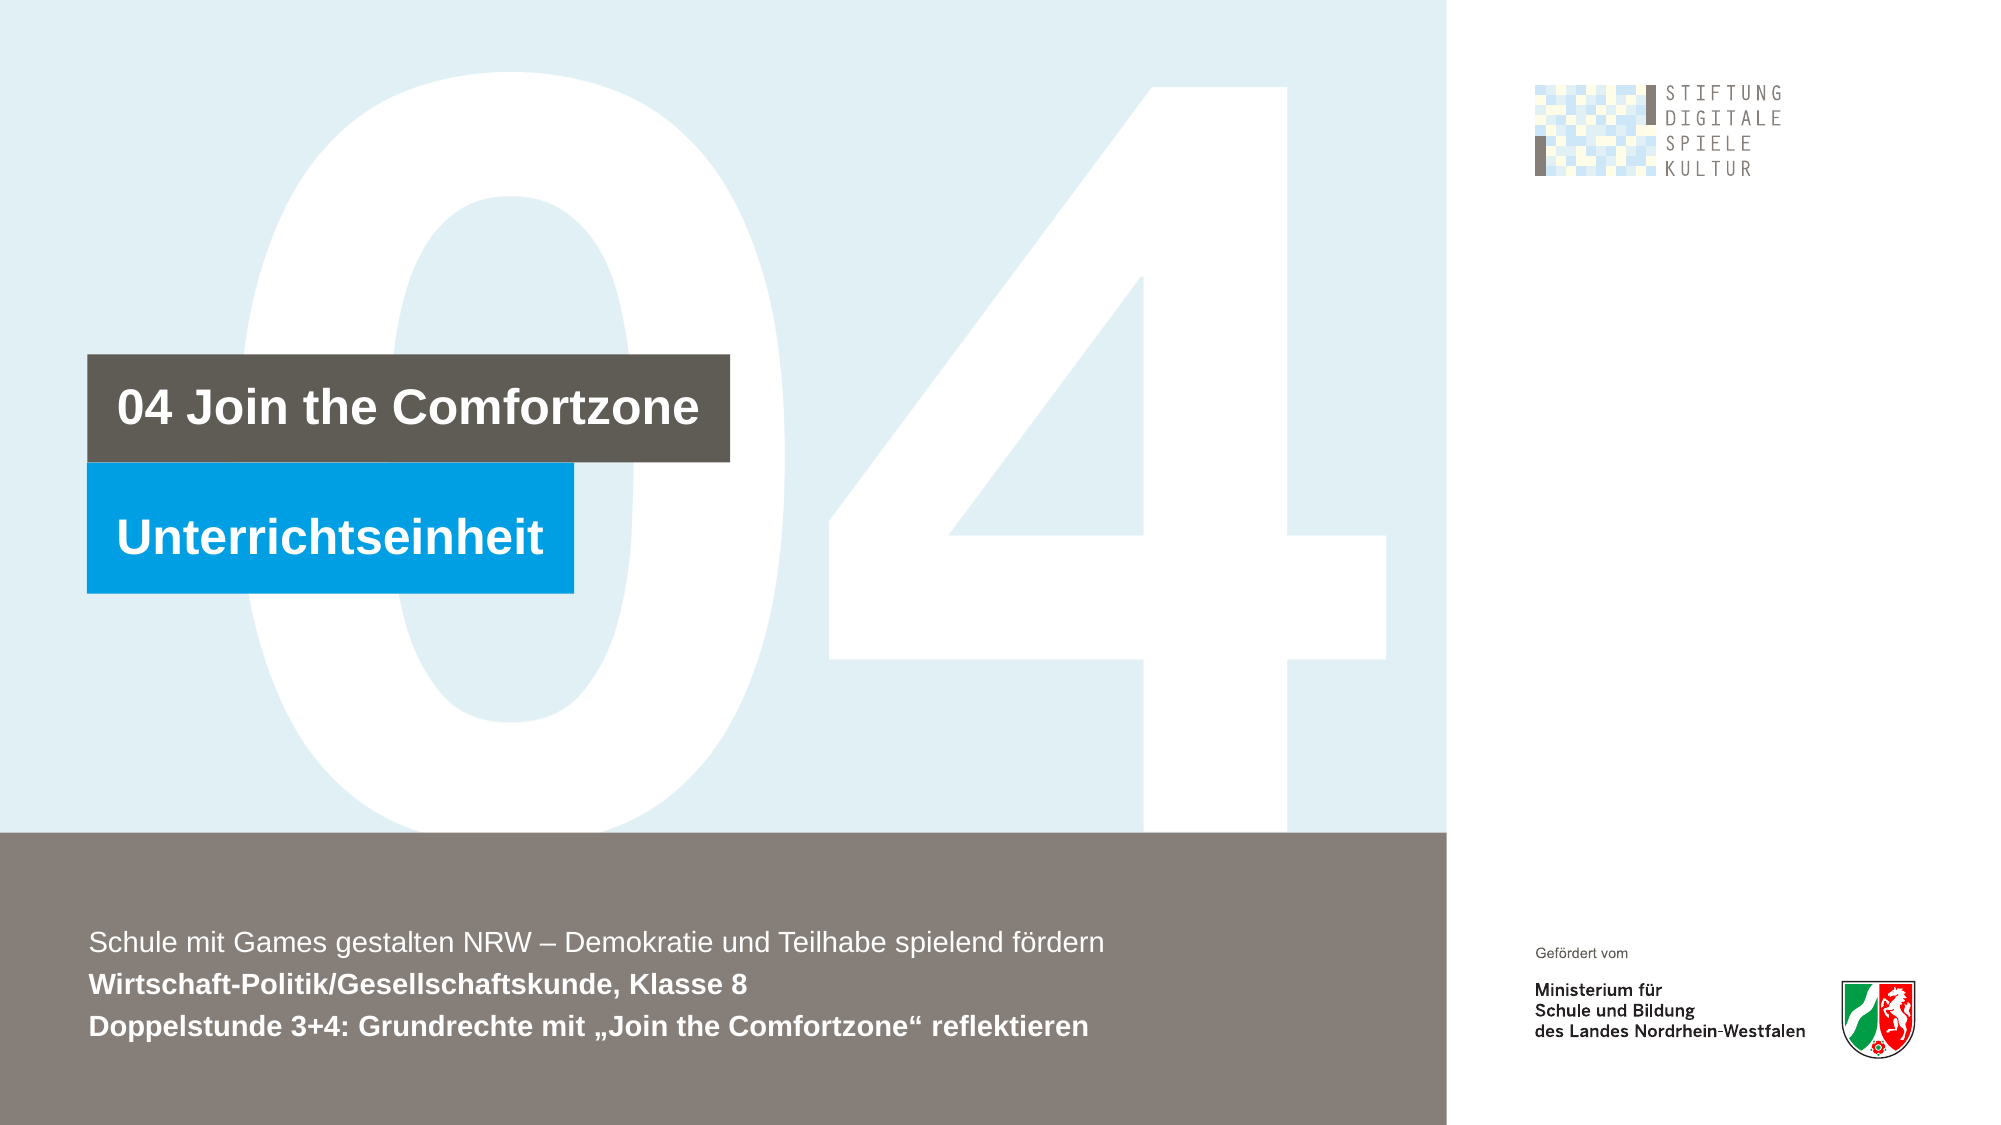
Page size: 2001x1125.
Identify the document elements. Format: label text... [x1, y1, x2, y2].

list Schule mit Games gestalten NRW – Demokratie und Teilhabe spielend fördern Wirtschaft-Politik/Gesellschaftskunde, Klasse 8 Doppelstunde 3+4: Grundrechte mit „Join the Comfortzone“ reflektieren [88, 914, 1285, 1043]
picture [0, 0, 2000, 1125]
